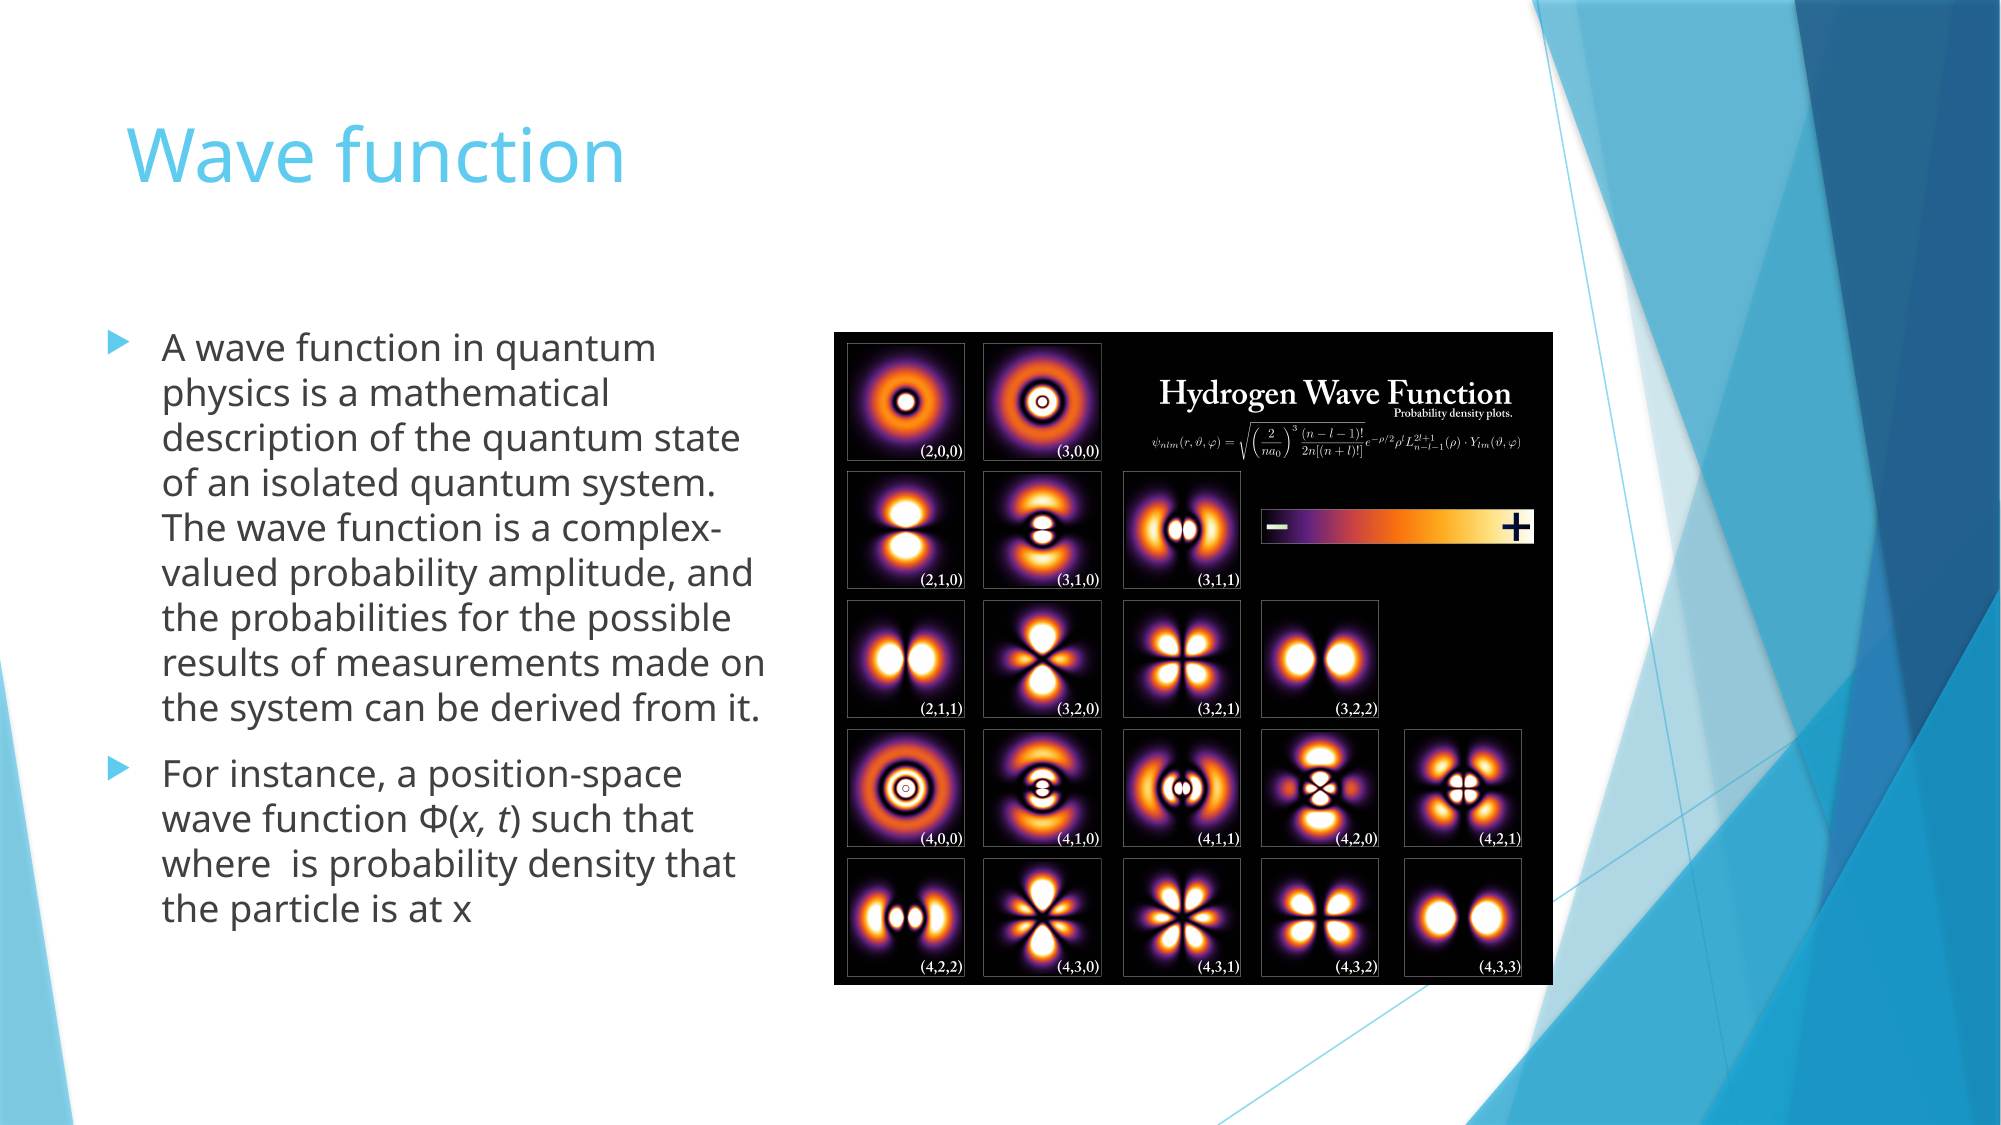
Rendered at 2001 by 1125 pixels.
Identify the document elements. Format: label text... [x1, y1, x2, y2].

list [834, 331, 1554, 986]
title Wave function [111, 99, 1522, 317]
